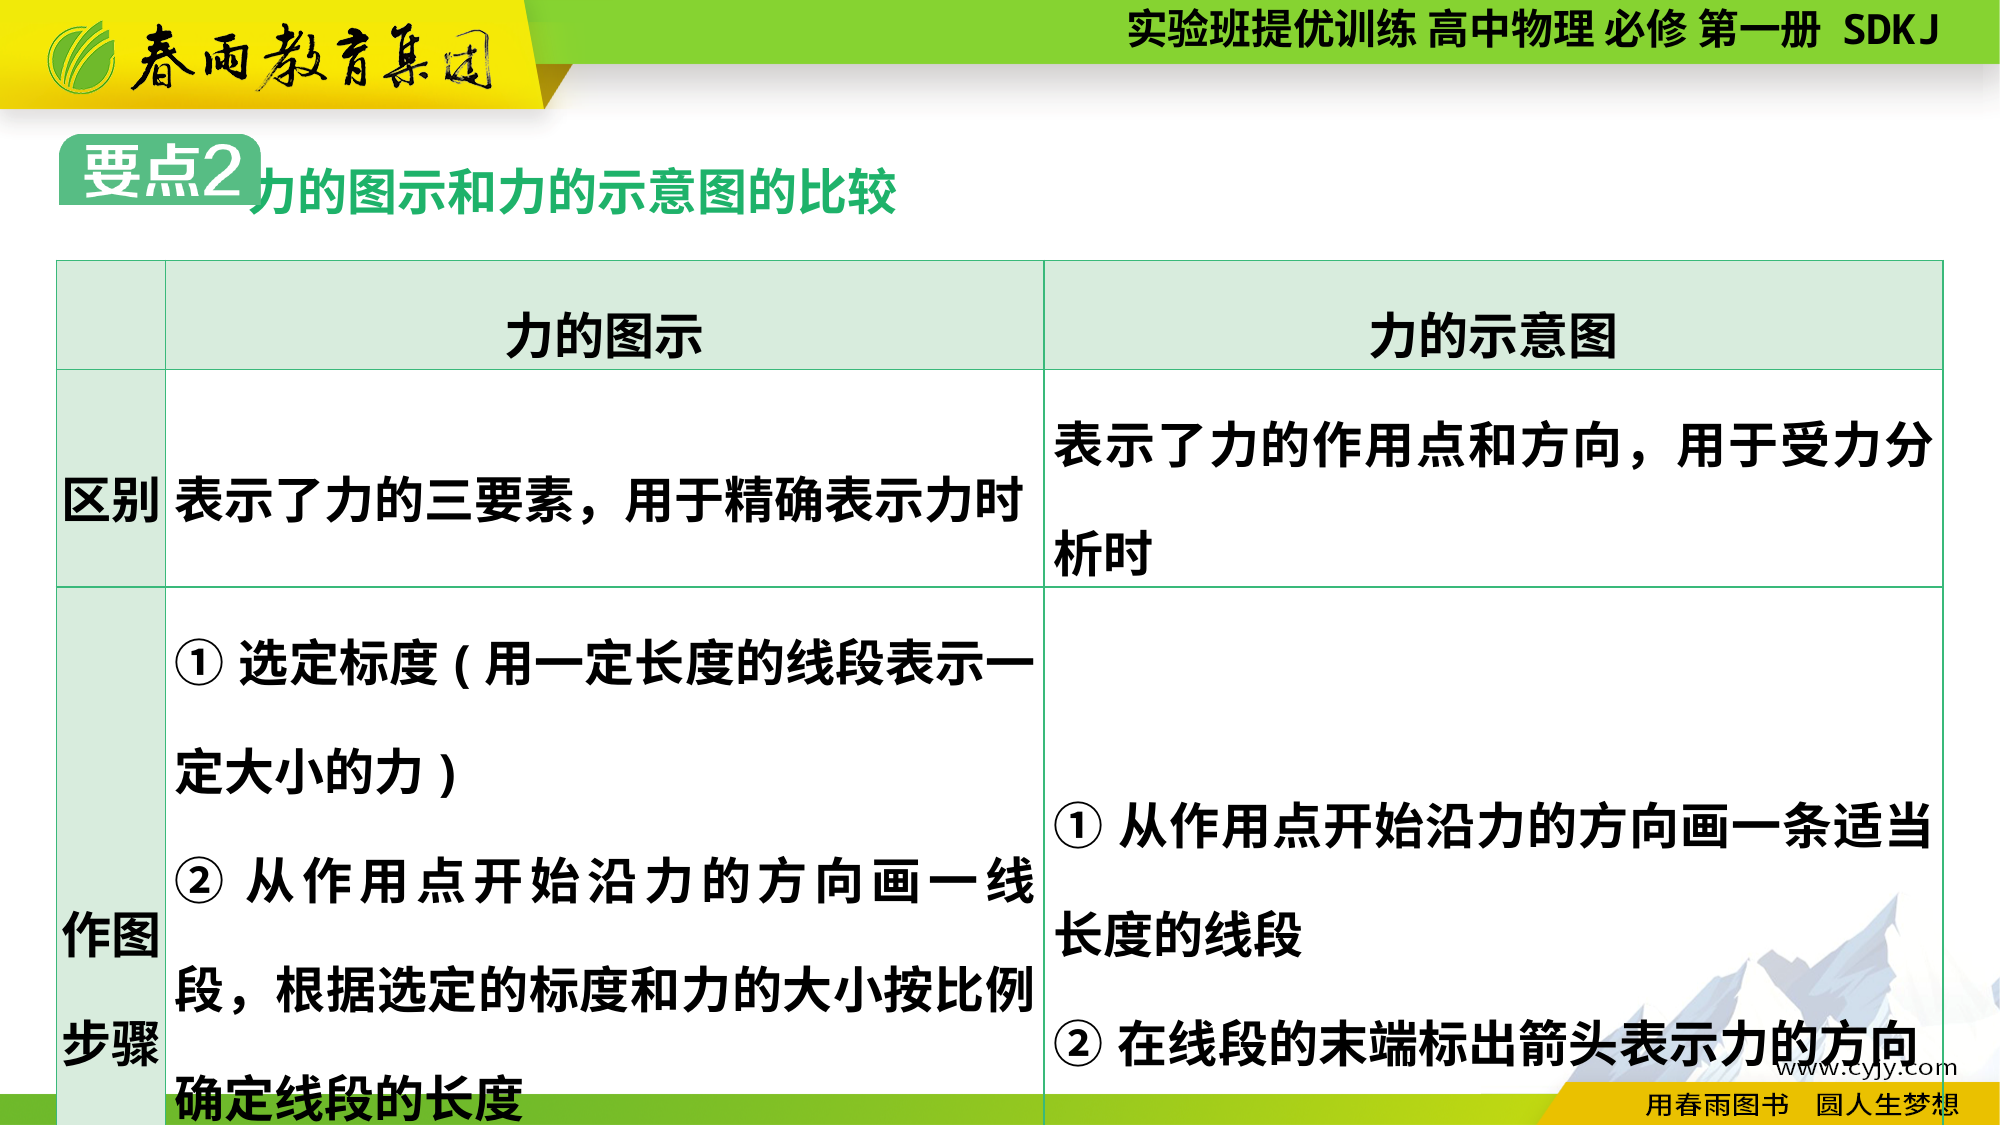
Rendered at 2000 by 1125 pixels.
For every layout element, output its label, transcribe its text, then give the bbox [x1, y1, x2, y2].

picture [0, 0, 2000, 1125]
list 力的图示和力的示意图的比较 [59, 122, 1944, 217]
table_header 力的示意图 [1045, 261, 1942, 369]
table_header 力的图示 [166, 261, 1043, 369]
table_cell 区别 [57, 370, 165, 586]
table_header [57, 261, 165, 369]
table_cell 作图 步骤 [57, 588, 165, 1125]
table_cell ①选定标度(用一定长度的线段表示一定大小的力) ②从作用点开始沿力的方向画一线段，根据选定的标度和力的大小按比例确定线段的长度 ③在线段的末端标出箭头表示力的方向 [166, 588, 1043, 1125]
table_cell 表示了力的三要素，用于精确表示力时 [166, 370, 1043, 586]
table_cell 表示了力的作用点和方向，用于受力分析时 [1045, 370, 1942, 586]
table_cell ①从作用点开始沿力的方向画一条适当长度的线段 ②在线段的末端标出箭头表示力的方向(不需选定标度) [1045, 588, 1942, 1125]
